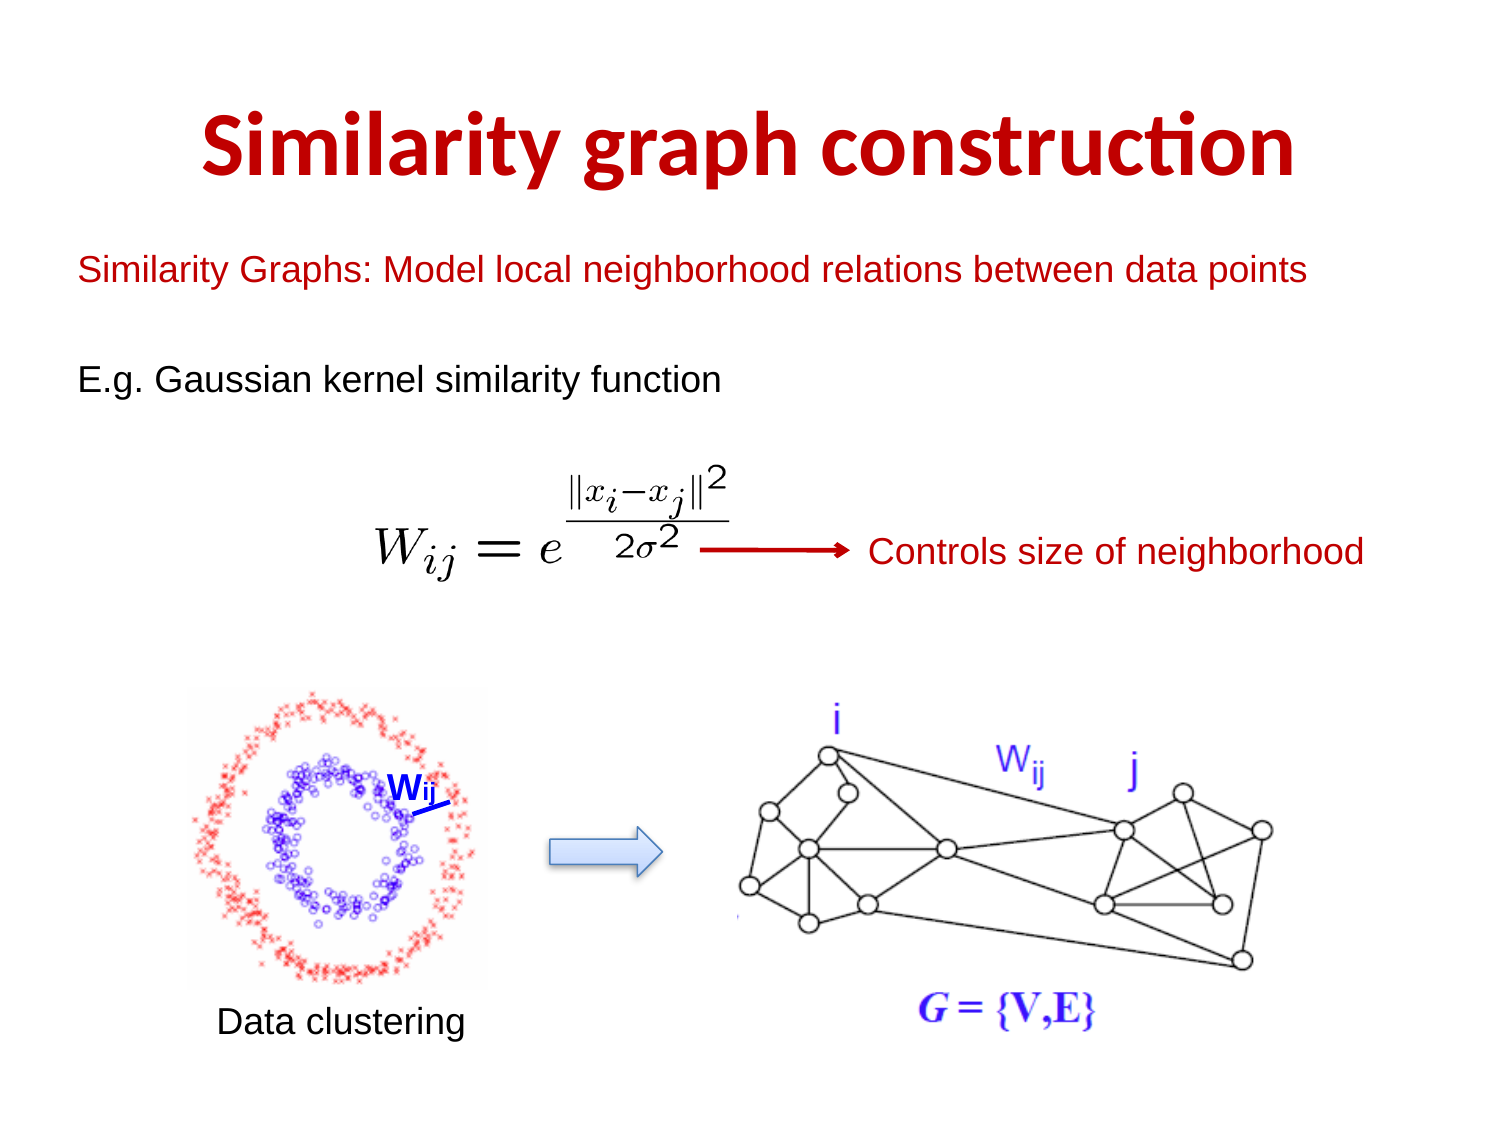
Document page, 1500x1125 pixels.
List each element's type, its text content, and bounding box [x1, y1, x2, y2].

picture [737, 688, 1288, 1052]
text_box [549, 826, 664, 878]
text_box Data clustering [201, 999, 481, 1049]
text_box Controls size of neighborhood [853, 519, 1380, 580]
text_box Similarity Graphs: Model local neighborhood relations between data points E.g. Gaussian kernel similarity function [62, 237, 1438, 543]
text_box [412, 801, 451, 815]
picture [374, 462, 730, 582]
picture [187, 687, 488, 990]
title Similarity graph construction [75, 45, 1425, 233]
